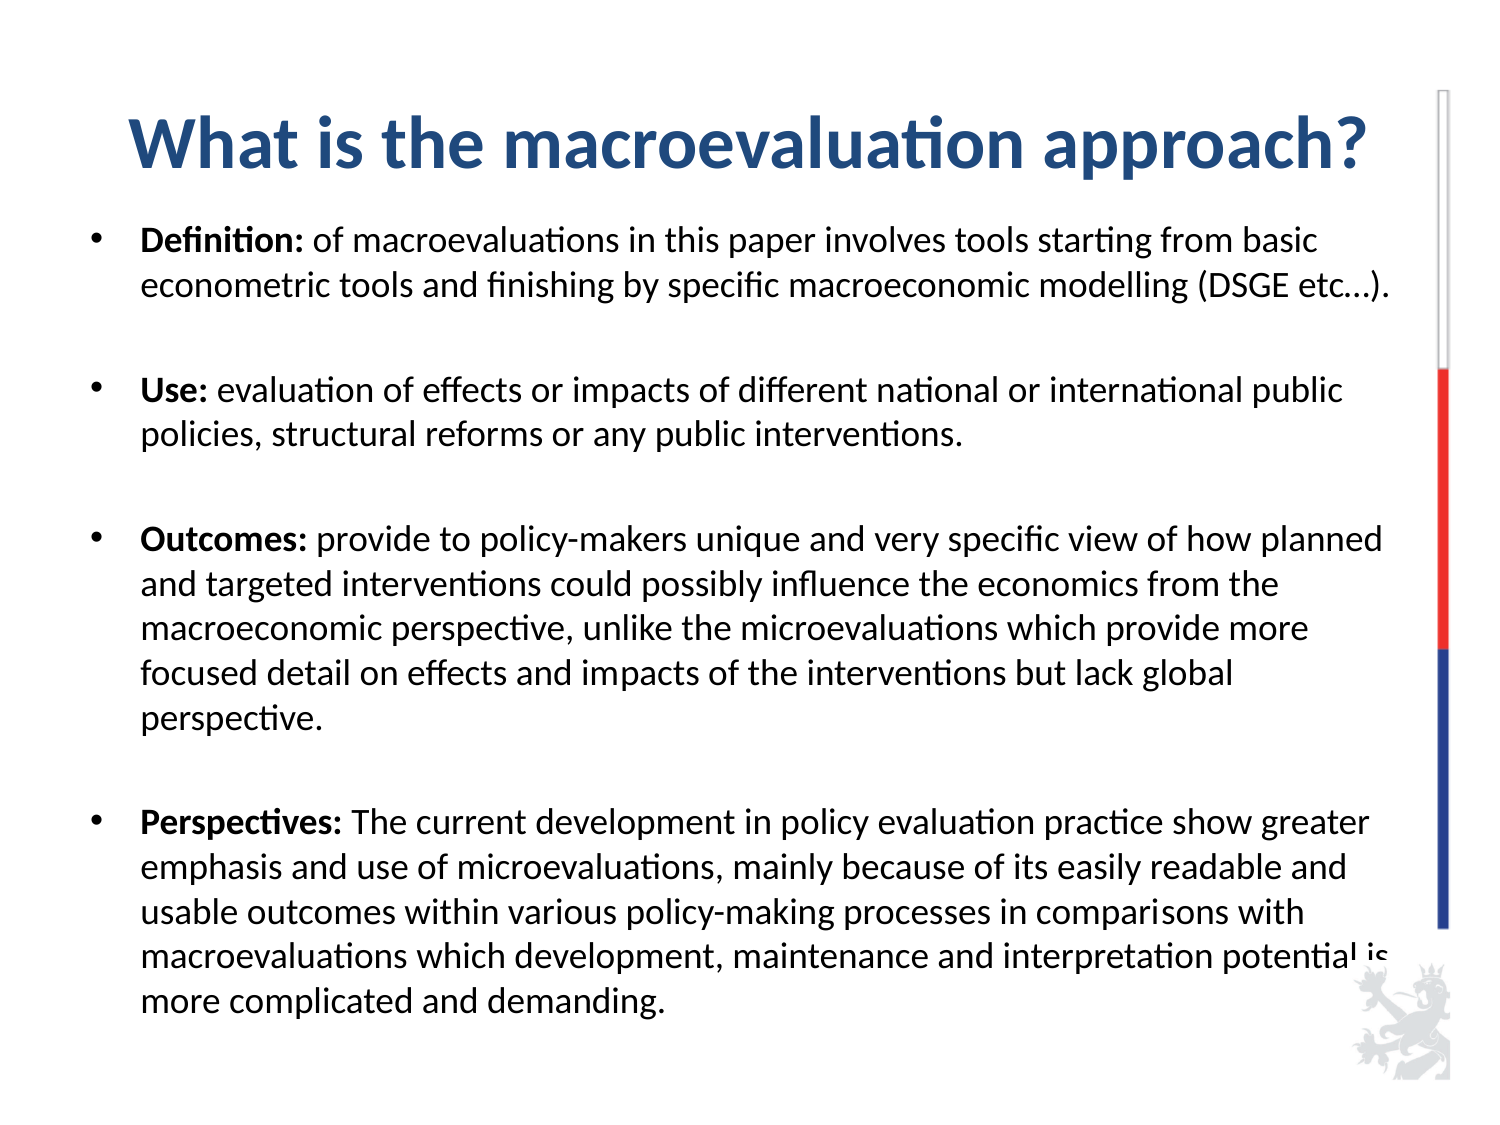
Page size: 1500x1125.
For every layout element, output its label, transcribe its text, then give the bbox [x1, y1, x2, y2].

list Definition: of macroevaluations in this paper involves tools starting from basic econometric tools and finishing by specific macroeconomic modelling (DSGE etc…). Use: evaluation of effects or impacts of different national or international public policies, structural reforms or any public interventions. Outcomes: provide to policy-makers unique and very specific view of how planned and targeted interventions could possibly influence the economics from the macroeconomic perspective, unlike the microevaluations which provide more focused detail on effects and impacts of the interventions but lack global perspective. Perspectives: The current development in policy evaluation practice show greater emphasis and use of microevaluations, mainly because of its easily readable and usable outcomes within various policy-making processes in comparisons with macroevaluations which development, maintenance and interpretation potential is more complicated and demanding. [75, 208, 1425, 1035]
title What is the macroevaluation approach? [75, 45, 1425, 208]
picture [1429, 84, 1458, 938]
picture [1347, 960, 1451, 1083]
